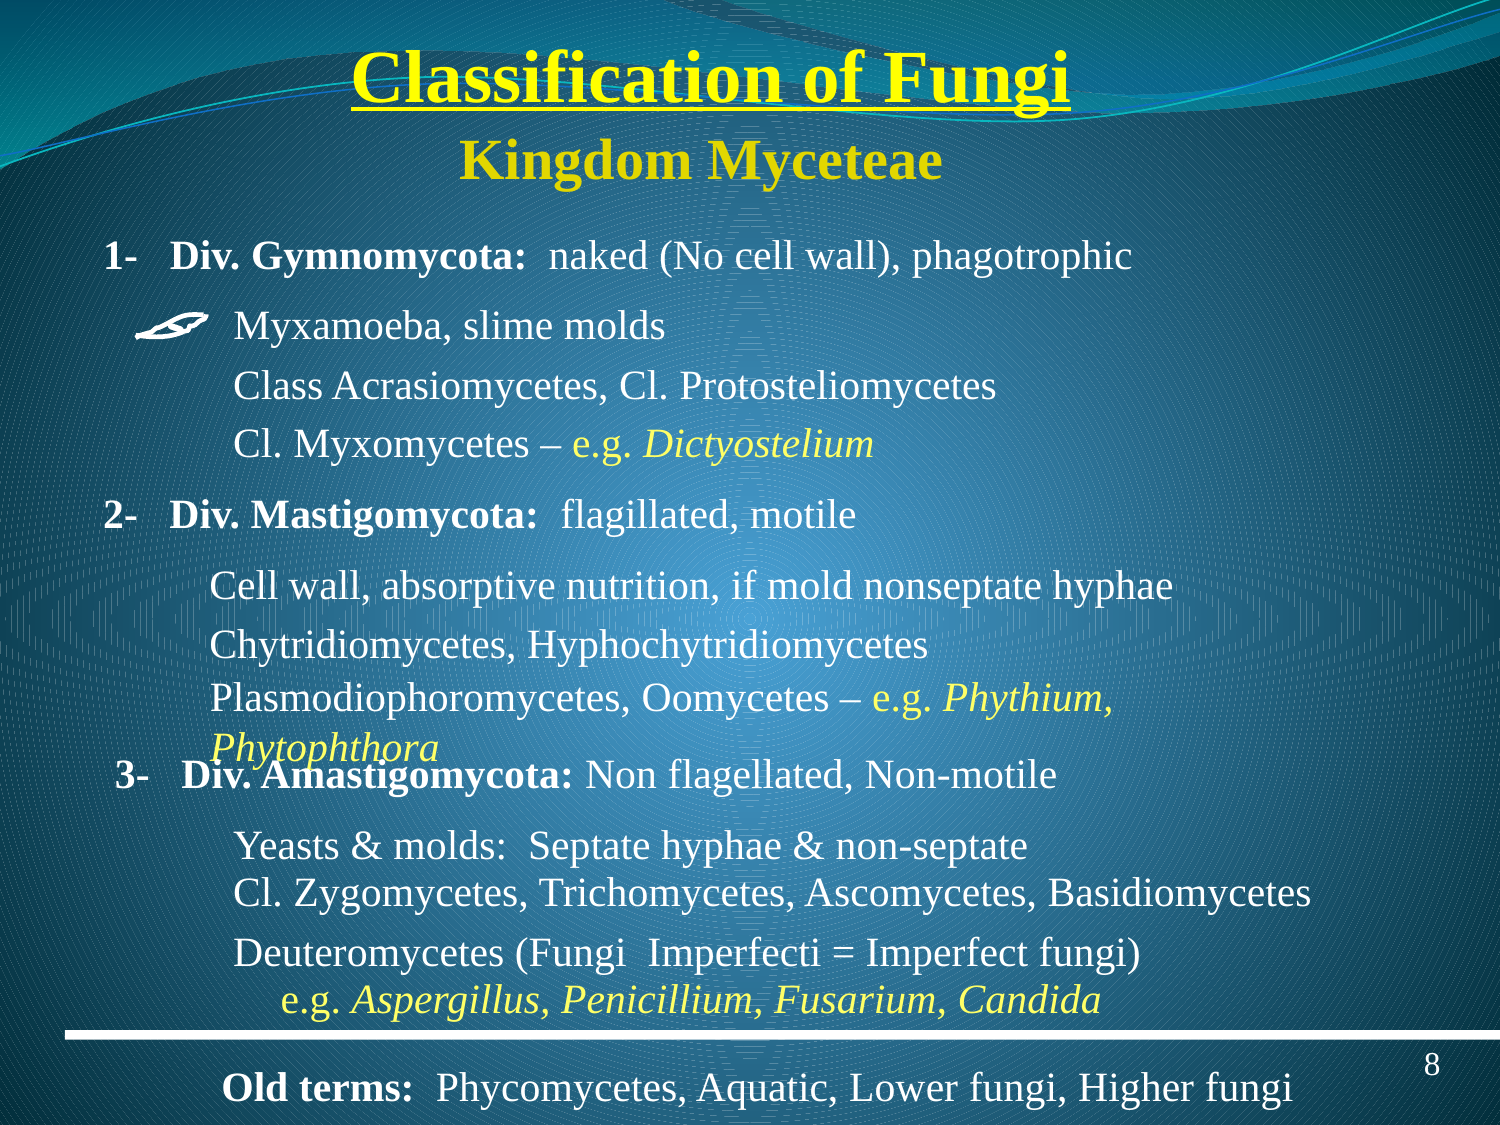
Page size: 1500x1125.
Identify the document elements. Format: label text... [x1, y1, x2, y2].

text_box 1- Div. Gymnomycota: naked (No cell wall), phagotrophic [88, 220, 1424, 285]
text_box Class Acrasiomycetes, Cl. Protosteliomycetes [218, 350, 1388, 408]
text_box 3- Div. Amastigomycota: Non flagellated, Non-motile [100, 739, 1435, 805]
text_box [142, 314, 207, 337]
text_box 2- Div. Mastigomycota: flagillated, motile [88, 479, 1424, 545]
text_box Cl. Zygomycetes, Trichomycetes, Ascomycetes, Basidiomycetes [218, 857, 1388, 916]
text_box Kingdom Myceteae [372, 113, 1046, 199]
text_box 8 [1364, 1034, 1500, 1090]
text_box [135, 314, 204, 338]
text_box Cell wall, absorptive nutrition, if mold nonseptate hyphae [194, 550, 1364, 609]
text_box Old terms: Phycomycetes, Aquatic, Lower fungi, Higher fungi [206, 1052, 1500, 1118]
text_box Yeasts & molds: Septate hyphae & non-septate [218, 810, 1388, 857]
text_box Plasmodiophoromycetes, Oomycetes – e.g. Phythium, Phytophthora [195, 662, 1365, 739]
text_box Chytridiomycetes, Hyphochytridiomycetes [194, 609, 1364, 675]
text_box Myxamoeba, slime molds [218, 290, 857, 350]
text_box Cl. Myxomycetes – e.g. Dictyostelium [218, 408, 1388, 474]
text_box e.g. Aspergillus, Penicillium, Fusarium, Candida [265, 964, 1436, 1029]
text_box Classification of Fungi [242, 20, 1199, 125]
text_box Deuteromycetes (Fungi Imperfecti = Imperfect fungi) [218, 916, 1388, 982]
